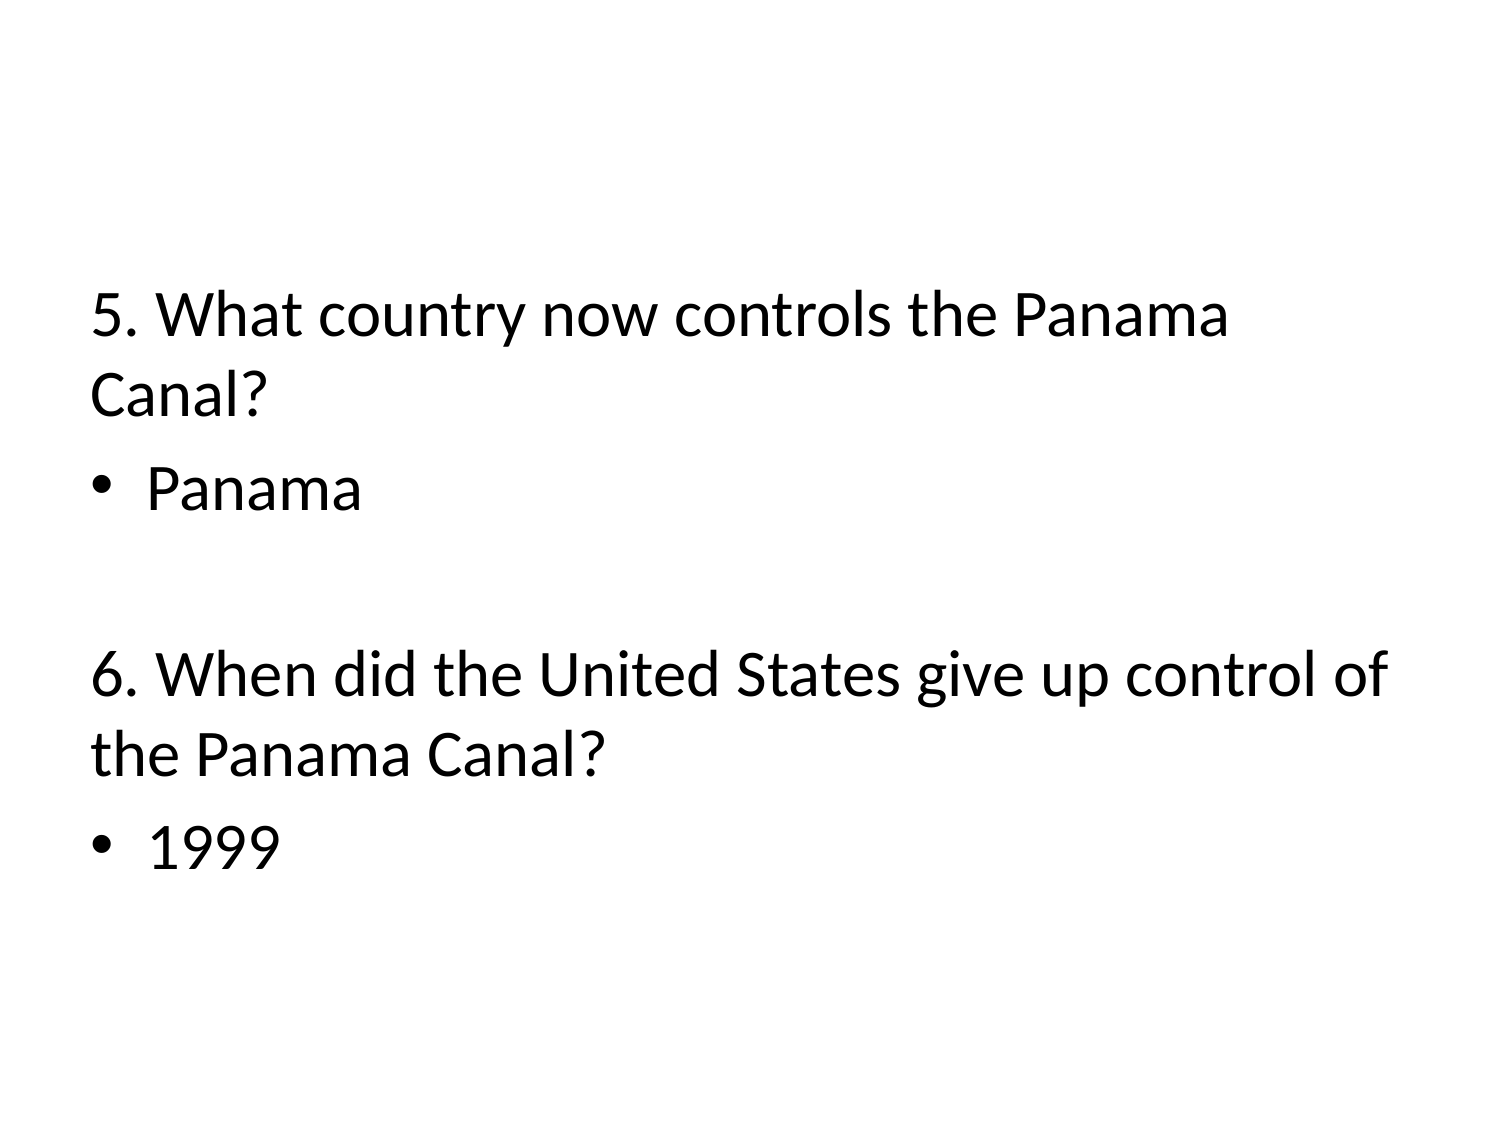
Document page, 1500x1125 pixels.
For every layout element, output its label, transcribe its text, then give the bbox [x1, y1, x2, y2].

list 5. What country now controls the Panama Canal? Panama 6. When did the United States give up control of the Panama Canal? 1999 [75, 262, 1425, 1005]
